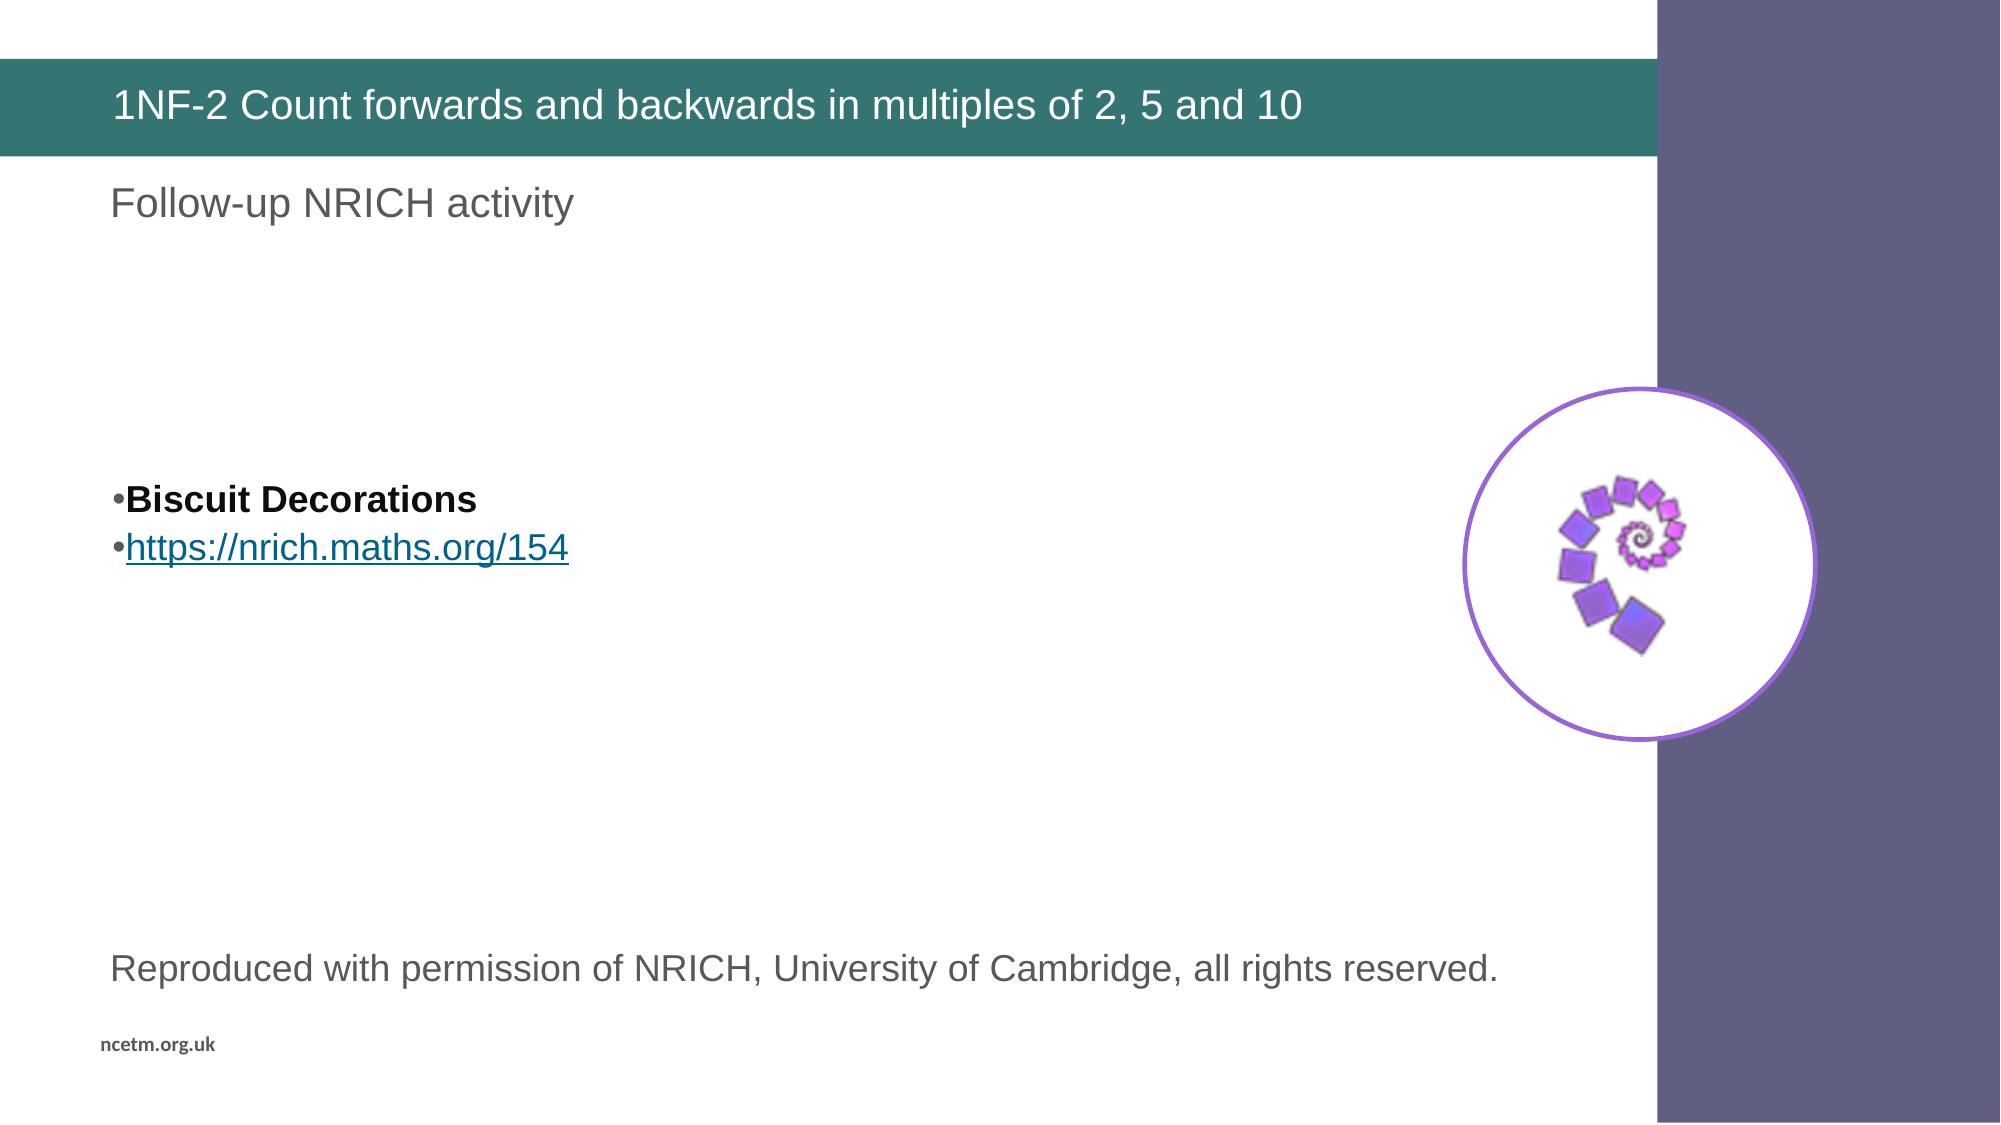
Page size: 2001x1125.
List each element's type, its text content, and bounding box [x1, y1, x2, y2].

picture [1556, 468, 1720, 657]
title 1NF-2 Count forwards and backwards in multiples of 2, 5 and 10 [97, 76, 1945, 147]
list Biscuit Decorations https://nrich.maths.org/154 [97, 255, 1394, 772]
